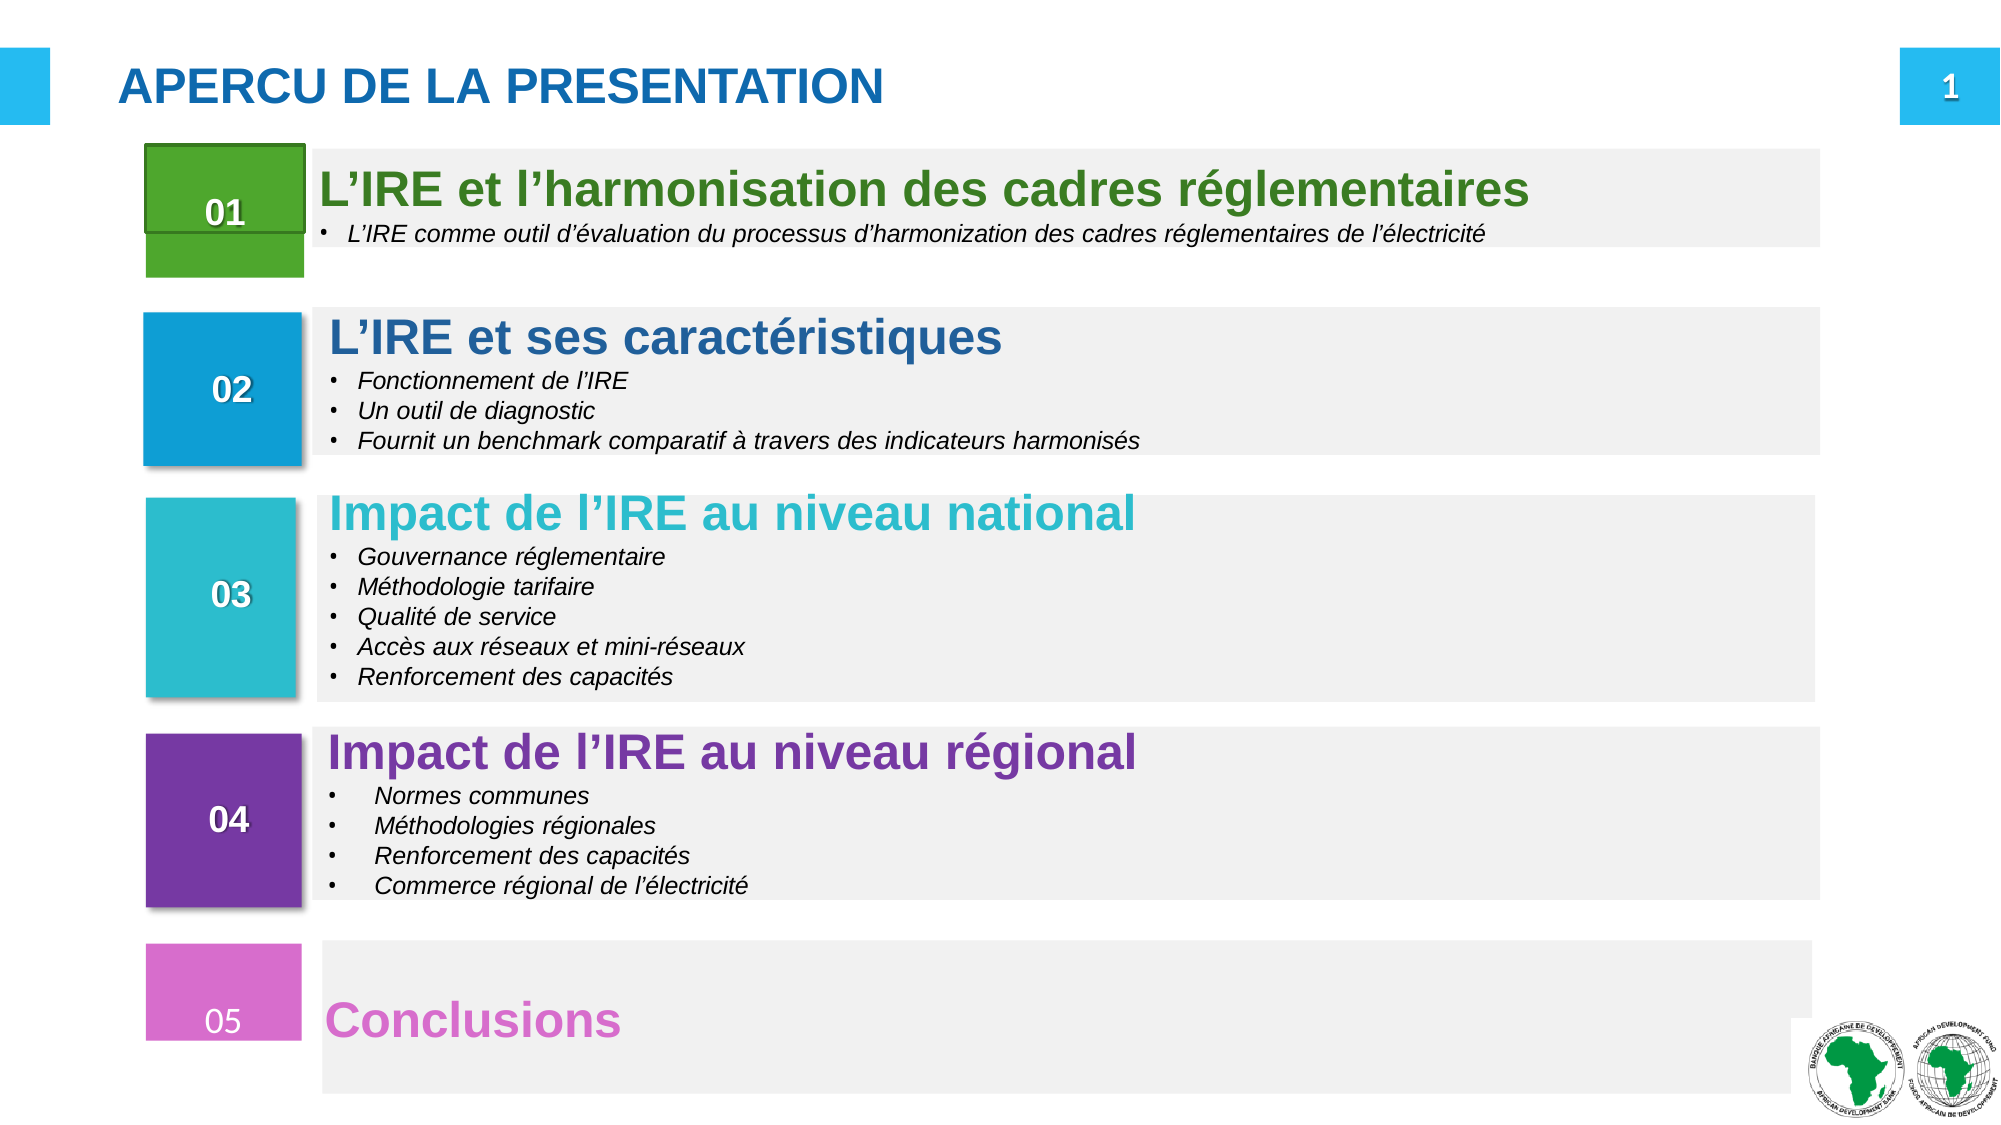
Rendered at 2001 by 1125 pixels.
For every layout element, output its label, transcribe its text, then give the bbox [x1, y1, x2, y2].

picture [234, 376, 251, 401]
text_box [322, 940, 1813, 1094]
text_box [141, 729, 315, 921]
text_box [1899, 47, 2000, 136]
text_box Gouvernance réglementaire Méthodologie tarifaire Qualité de service Accès aux réseaux et mini-réseaux Renforcement des capacités [326, 538, 748, 691]
text_box Impact de l’IRE au niveau régional Normes communes Méthodologies régionales Renforcement des capacités Commerce régional de l’électricité [312, 726, 1821, 900]
text_box [317, 495, 1816, 702]
text_box 05 [145, 943, 302, 1041]
picture [214, 376, 230, 402]
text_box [144, 495, 307, 709]
text_box L’IRE et l’harmonisation des cadres réglementaires L’IRE comme outil d’évaluation du processus d’harmonization des cadres réglementaires de l’électricité [312, 148, 1821, 248]
text_box [0, 47, 51, 125]
title APERCU DE LA PRESENTATION [115, 51, 890, 242]
picture [1791, 1018, 2000, 1121]
text_box Conclusions [322, 985, 627, 1048]
text_box Impact de l’IRE au niveau national [327, 478, 1140, 541]
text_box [145, 144, 305, 278]
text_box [140, 310, 313, 478]
text_box L’IRE et ses caractéristiques Fonctionnement de l’IRE Un outil de diagnostic Fournit un benchmark comparatif à travers des indicateurs harmonisés [312, 307, 1821, 455]
